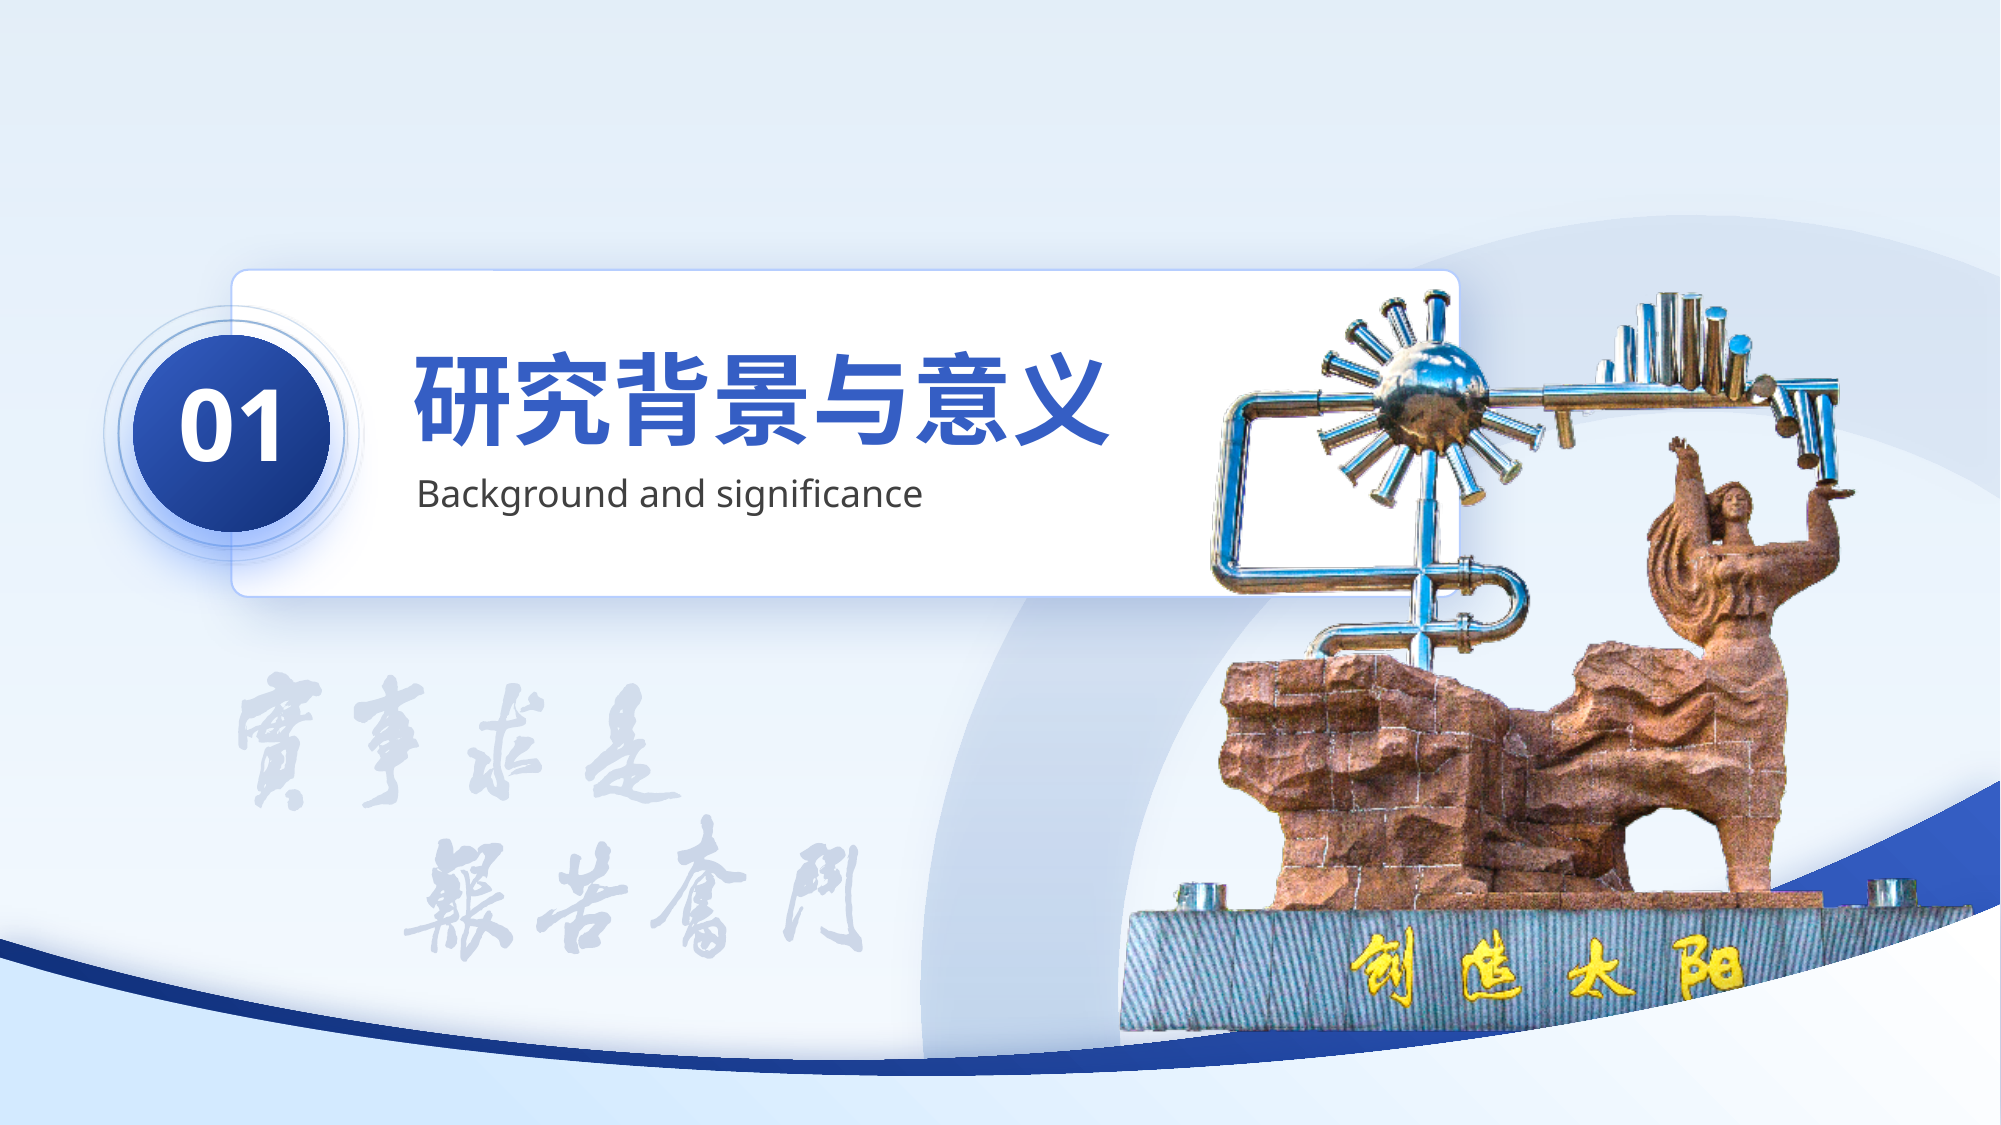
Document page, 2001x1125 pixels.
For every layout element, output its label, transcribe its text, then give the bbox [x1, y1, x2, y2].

text_box 01 [126, 361, 345, 485]
text_box 研究背景与意义 [412, 335, 1072, 459]
text_box Background and significance [401, 462, 1178, 522]
picture [1100, 204, 2001, 1125]
